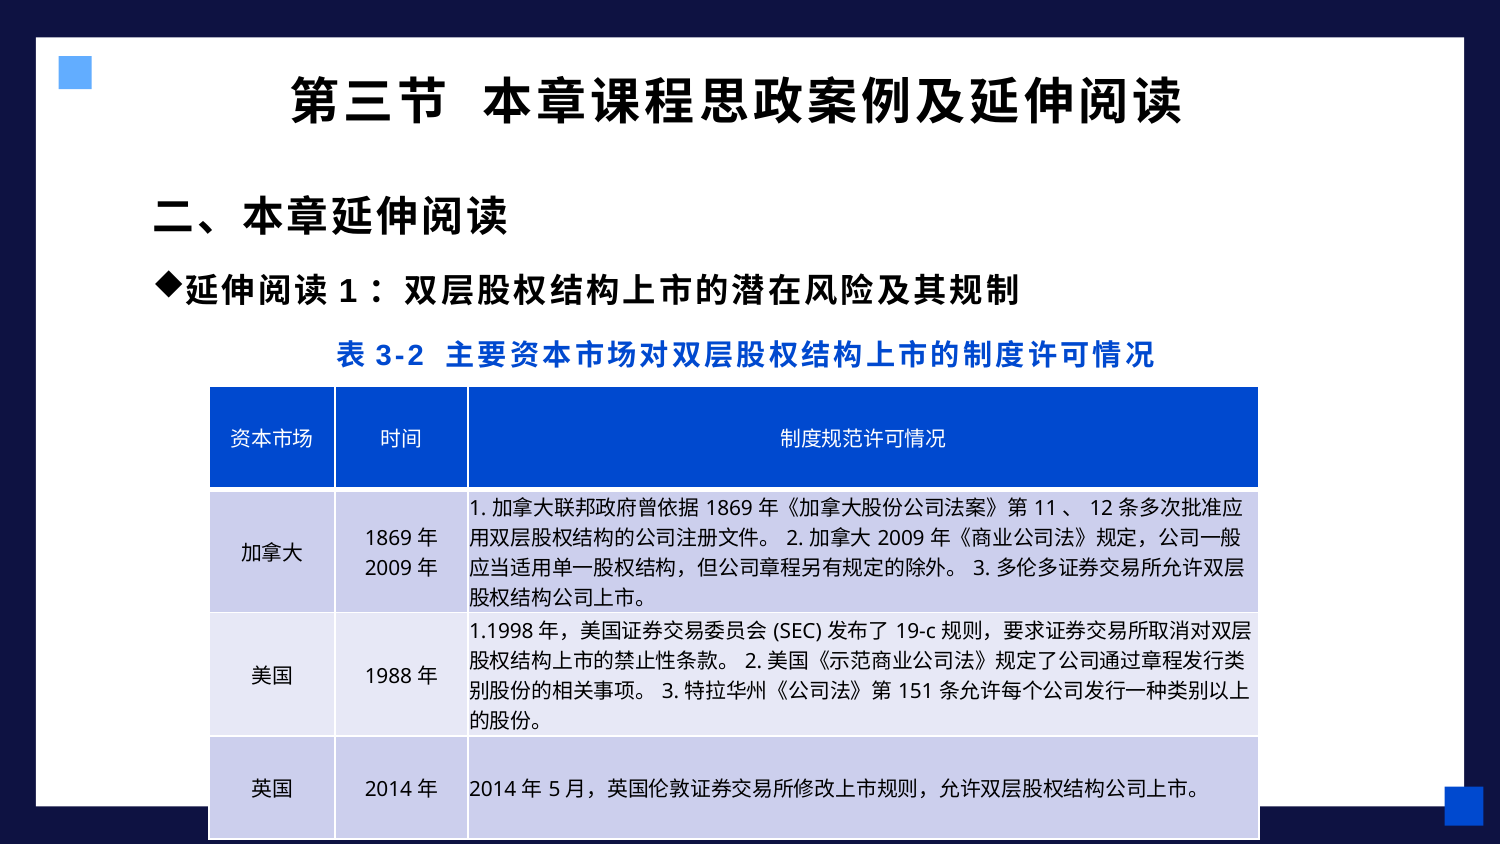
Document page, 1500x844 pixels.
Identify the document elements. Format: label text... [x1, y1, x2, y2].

table_header 资本市场 [210, 387, 334, 487]
title 第三节 本章课程思政案例及延伸阅读 [141, 48, 1327, 139]
table_cell 美国 [210, 613, 334, 735]
list 二、本章延伸阅读 延伸阅读1：双层股权结构上市的潜在风险及其规制 表3-2 主要资本市场对双层股权结构上市的制度许可情况 [135, 179, 1353, 605]
table_cell 1.加拿大联邦政府曾依据1869年《加拿大股份公司法案》第11、12条多次批准应用双层股权结构的公司注册文件。2.加拿大2009年《商业公司法》规定，公司一般应当适用单一股权结构，但公司章程另有规定的除外。3.多伦多证券交易所允许双层股权结构公司上市。 [469, 492, 1258, 612]
table_header 制度规范许可情况 [469, 387, 1258, 487]
table_cell 2014年5月，英国伦敦证券交易所修改上市规则，允许双层股权结构公司上市。 [469, 737, 1258, 838]
table_cell 2014年 [336, 737, 467, 838]
table_cell 加拿大 [210, 492, 334, 612]
table_cell 1869年 2009年 [336, 492, 467, 612]
table_cell 1.1998年，美国证券交易委员会(SEC)发布了19-c规则，要求证券交易所取消对双层股权结构上市的禁止性条款。2.美国《示范商业公司法》规定了公司通过章程发行类别股份的相关事项。3.特拉华州《公司法》第151条允许每个公司发行一种类别以上的股份。 [469, 613, 1258, 735]
table_cell 1988年 [336, 613, 467, 735]
table_header 时间 [336, 387, 467, 487]
table_cell 英国 [210, 737, 334, 838]
